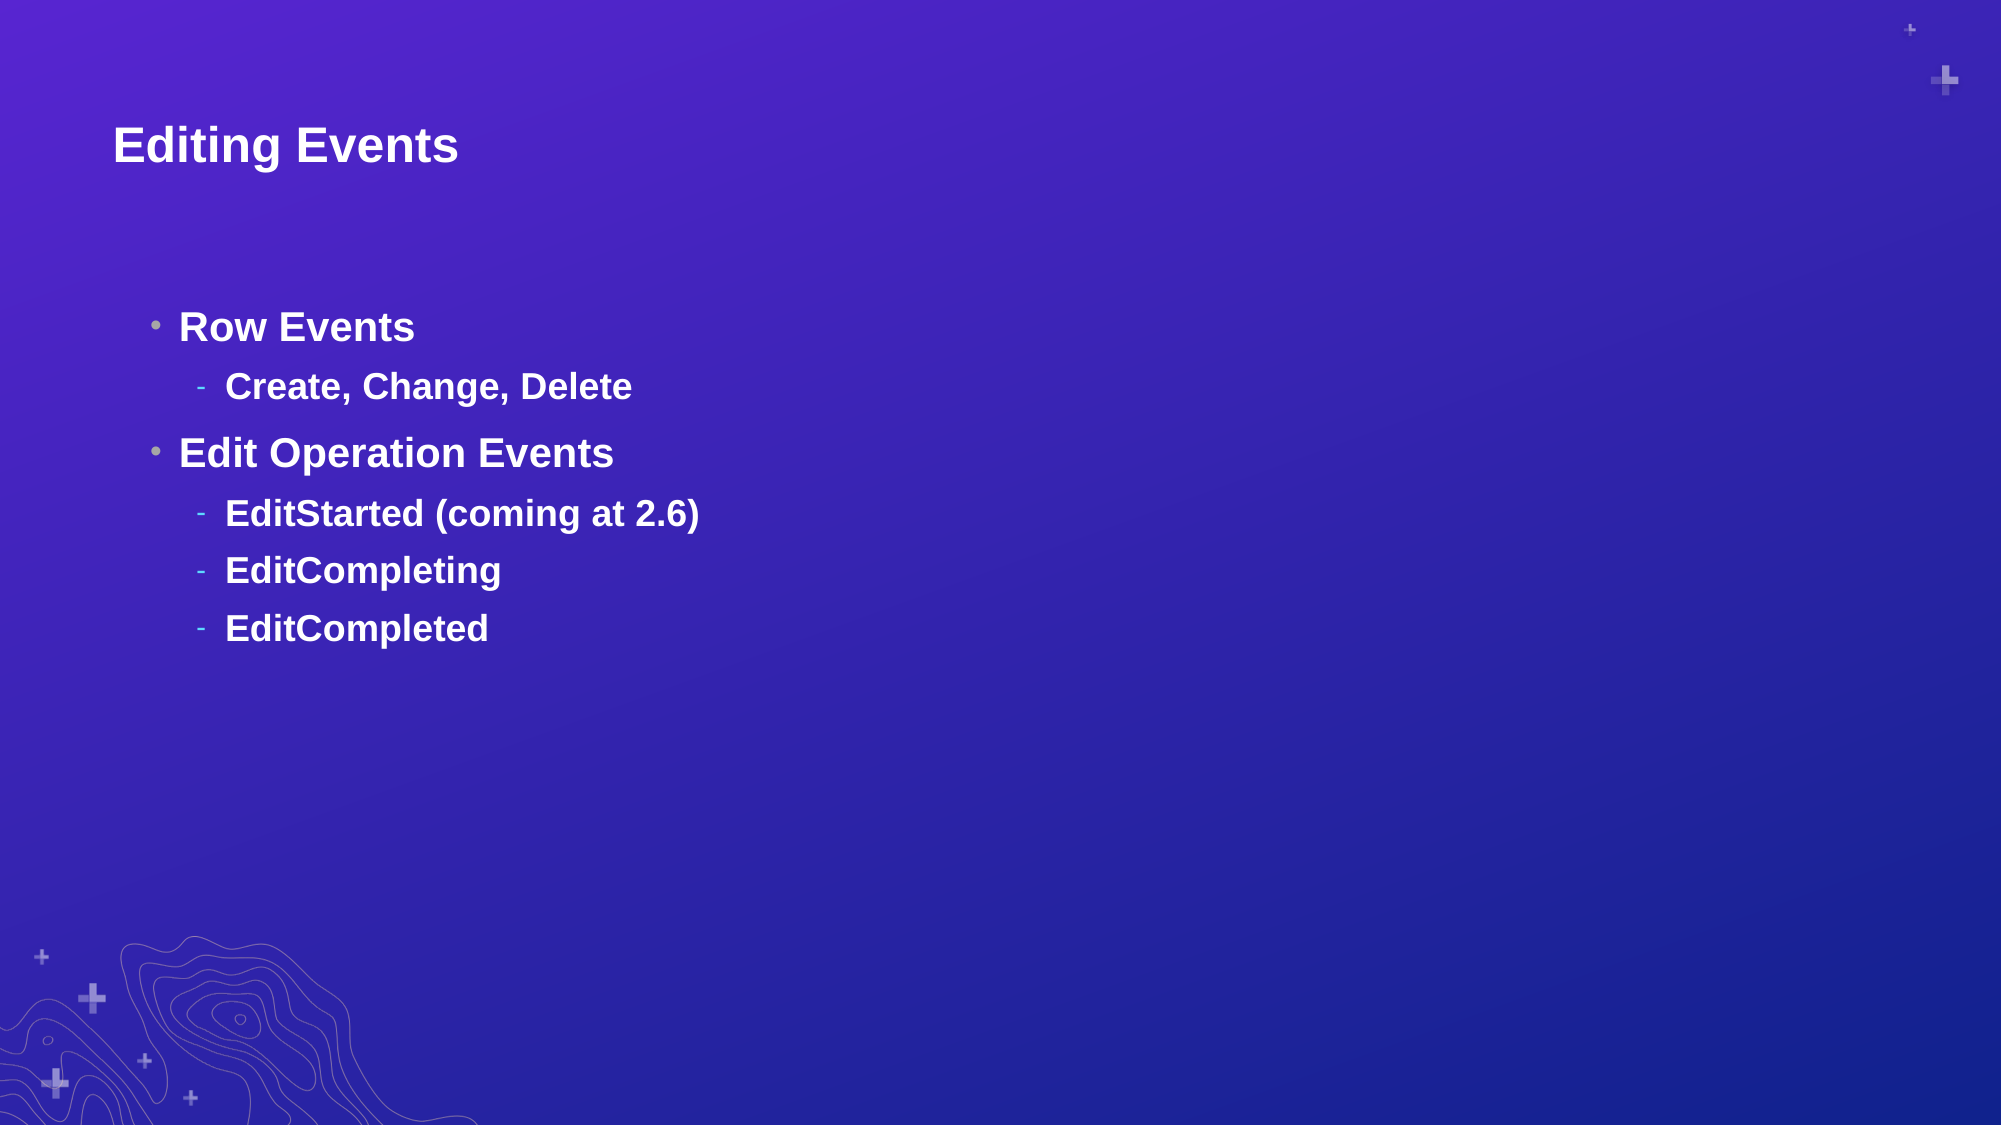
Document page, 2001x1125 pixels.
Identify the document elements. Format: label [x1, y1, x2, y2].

text_box [0, 0, 2000, 1125]
